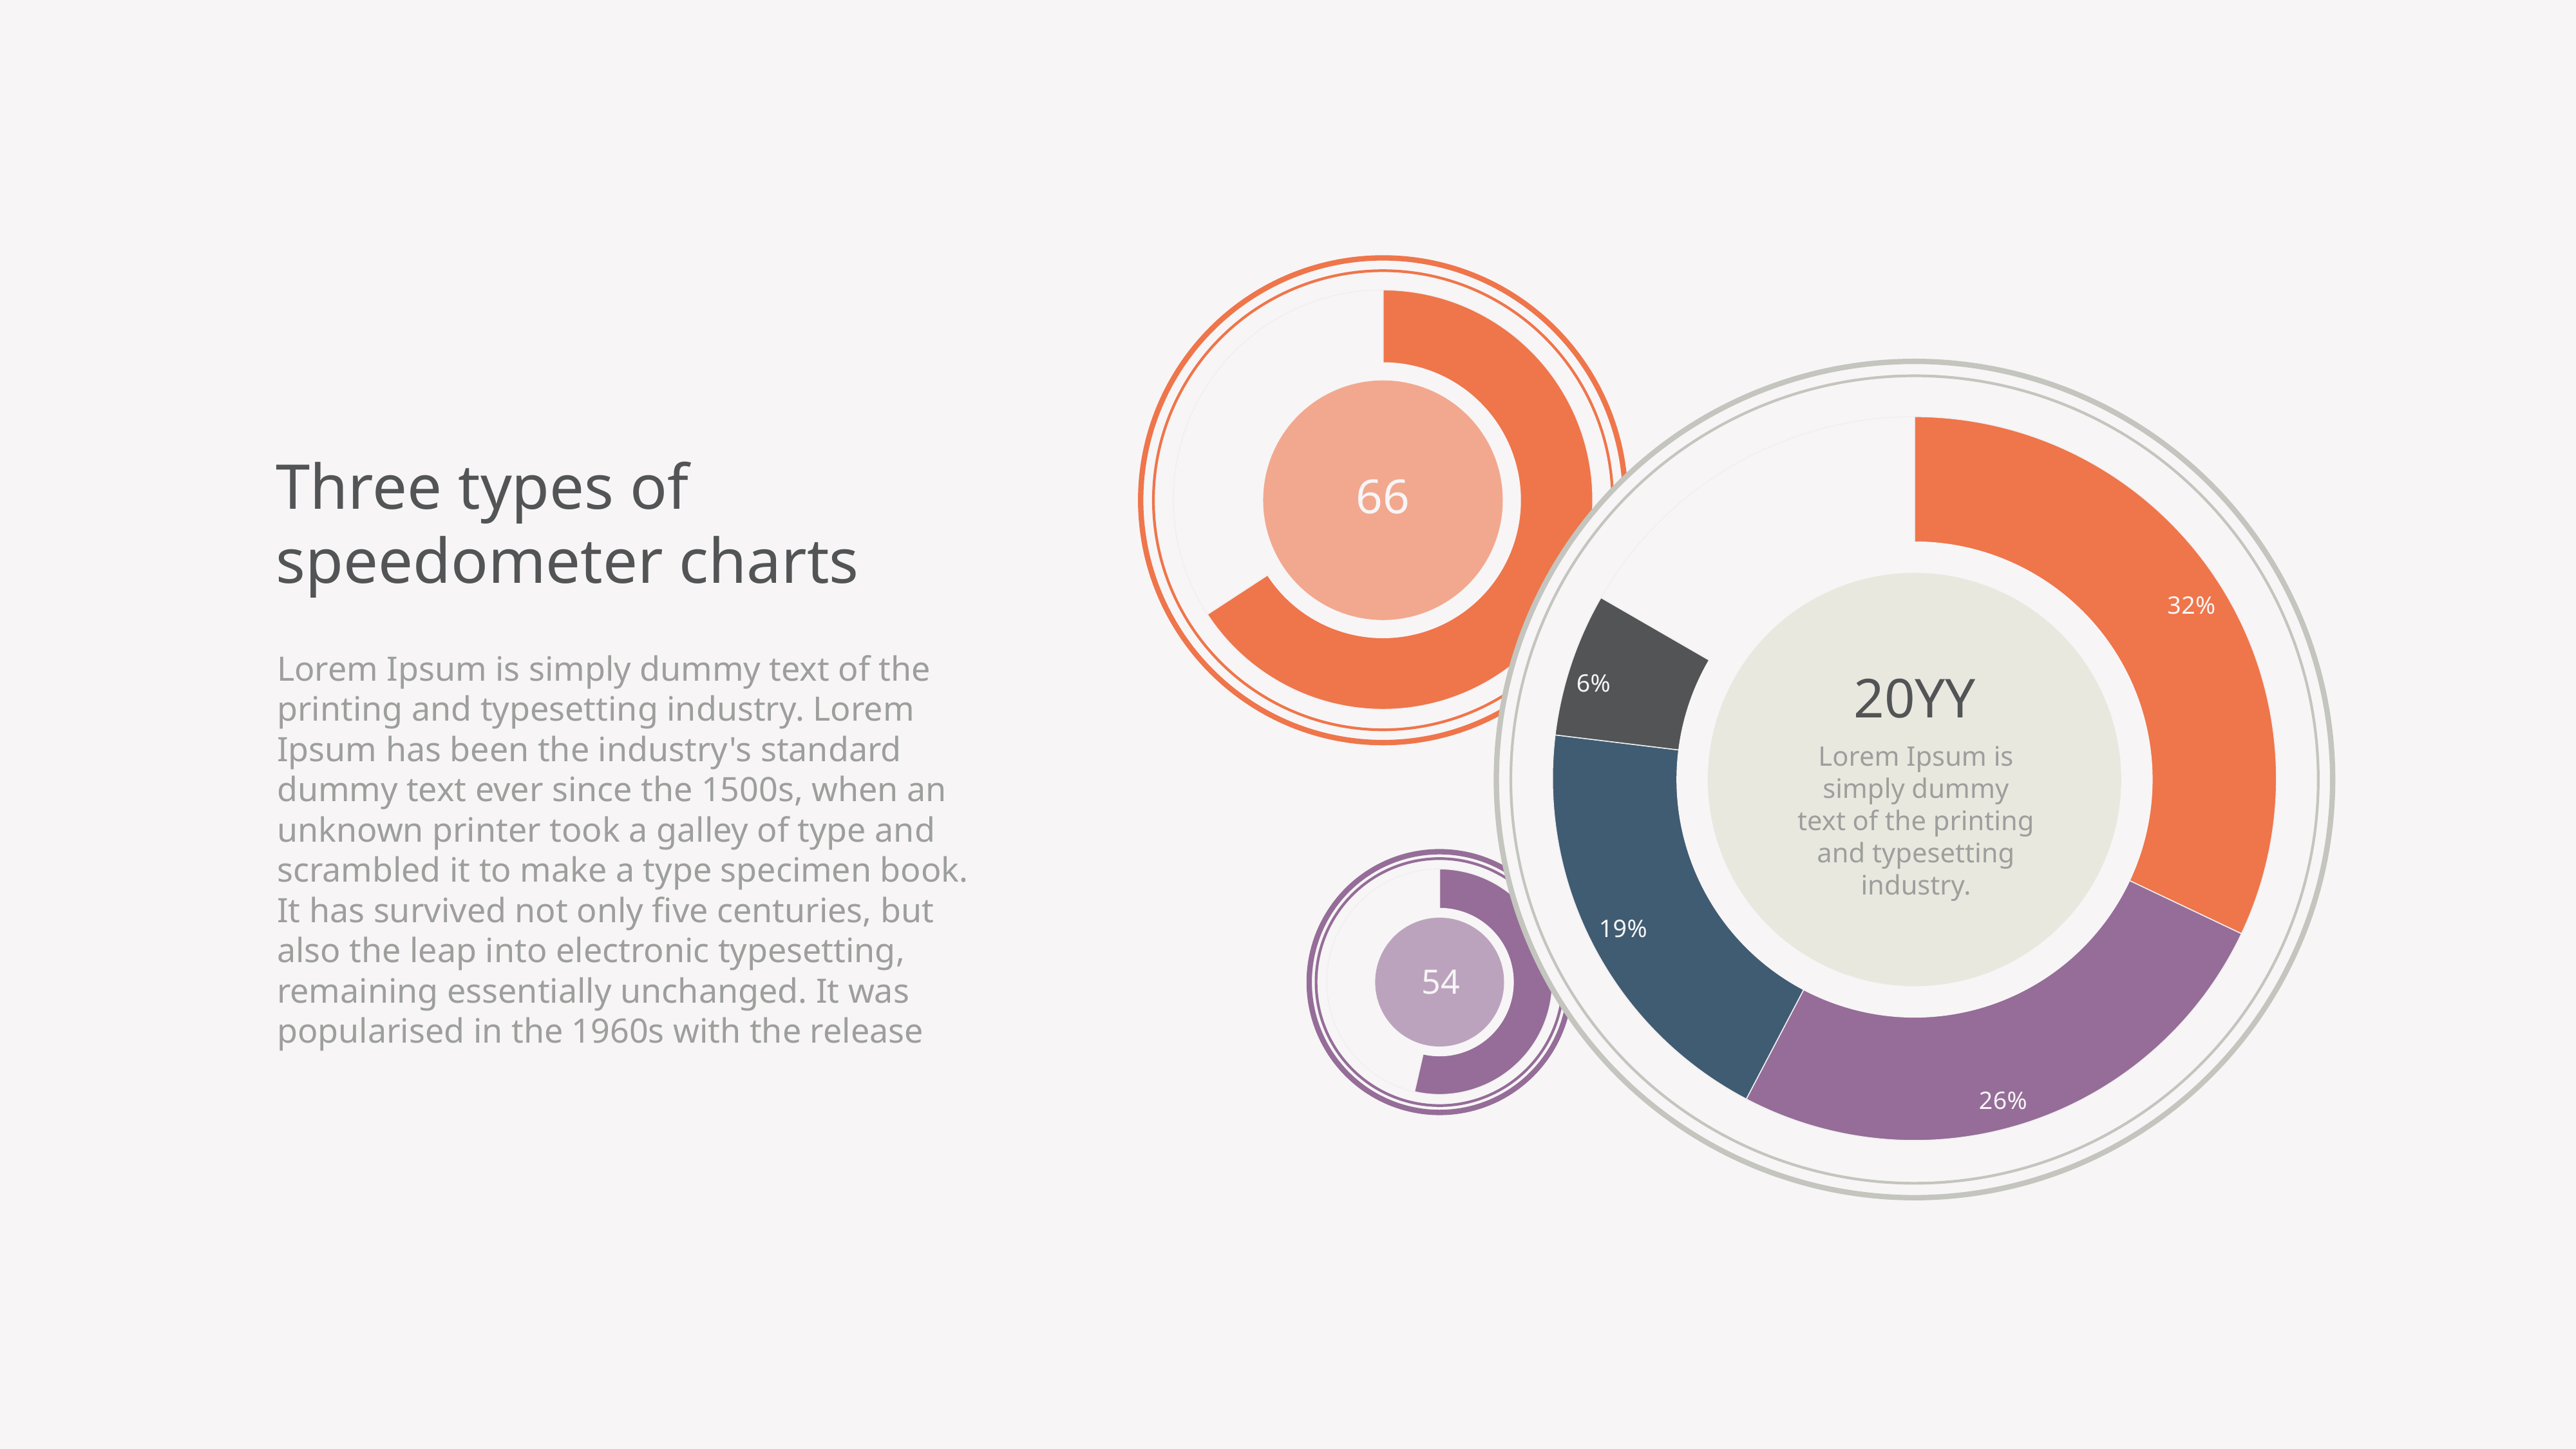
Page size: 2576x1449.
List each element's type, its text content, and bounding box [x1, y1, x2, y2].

text_box Lorem Ipsum is simply dummy text of the printing and typesetting industry. Lorem Ipsum has been the industry's standard dummy text ever since the 1500s, when an unknown printer took a galley of type and scrambled it to make a type specimen book. It has survived not only five centuries, but also the leap into electronic typesetting, remaining essentially unchanged. It was popularised in the 1960s with the release [271, 642, 978, 1056]
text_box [1496, 361, 2333, 1198]
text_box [1140, 258, 1626, 743]
text_box Three types of speedometer charts [270, 442, 904, 601]
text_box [1309, 851, 1496, 1113]
